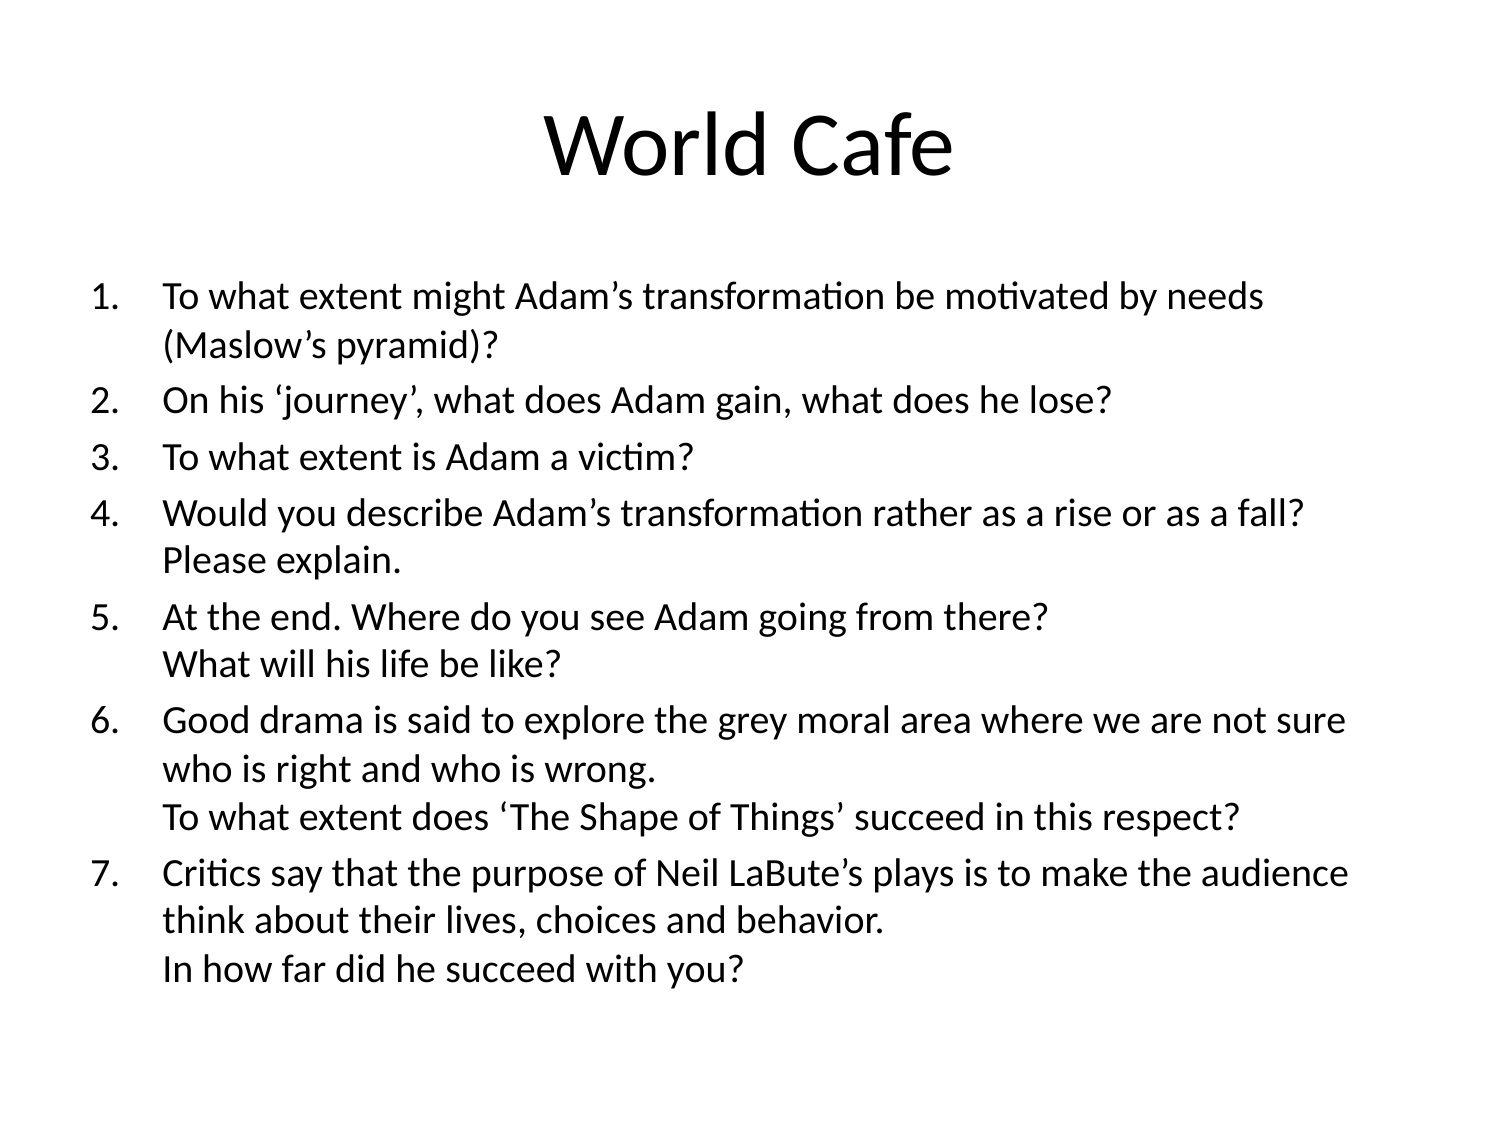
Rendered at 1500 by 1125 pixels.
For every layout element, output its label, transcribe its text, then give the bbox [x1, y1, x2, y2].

title World Cafe [75, 45, 1425, 233]
list To what extent might Adam’s transformation be motivated by needs (Maslow’s pyramid)? On his ‘journey’, what does Adam gain, what does he lose? To what extent is Adam a victim? Would you describe Adam’s transformation rather as a rise or as a fall? Please explain. At the end. Where do you see Adam going from there? What will his life be like? Good drama is said to explore the grey moral area where we are not sure who is right and who is wrong. To what extent does ‘The Shape of Things’ succeed in this respect? Critics say that the purpose of Neil LaBute’s plays is to make the audience think about their lives, choices and behavior. In how far did he succeed with you? [75, 262, 1425, 1005]
